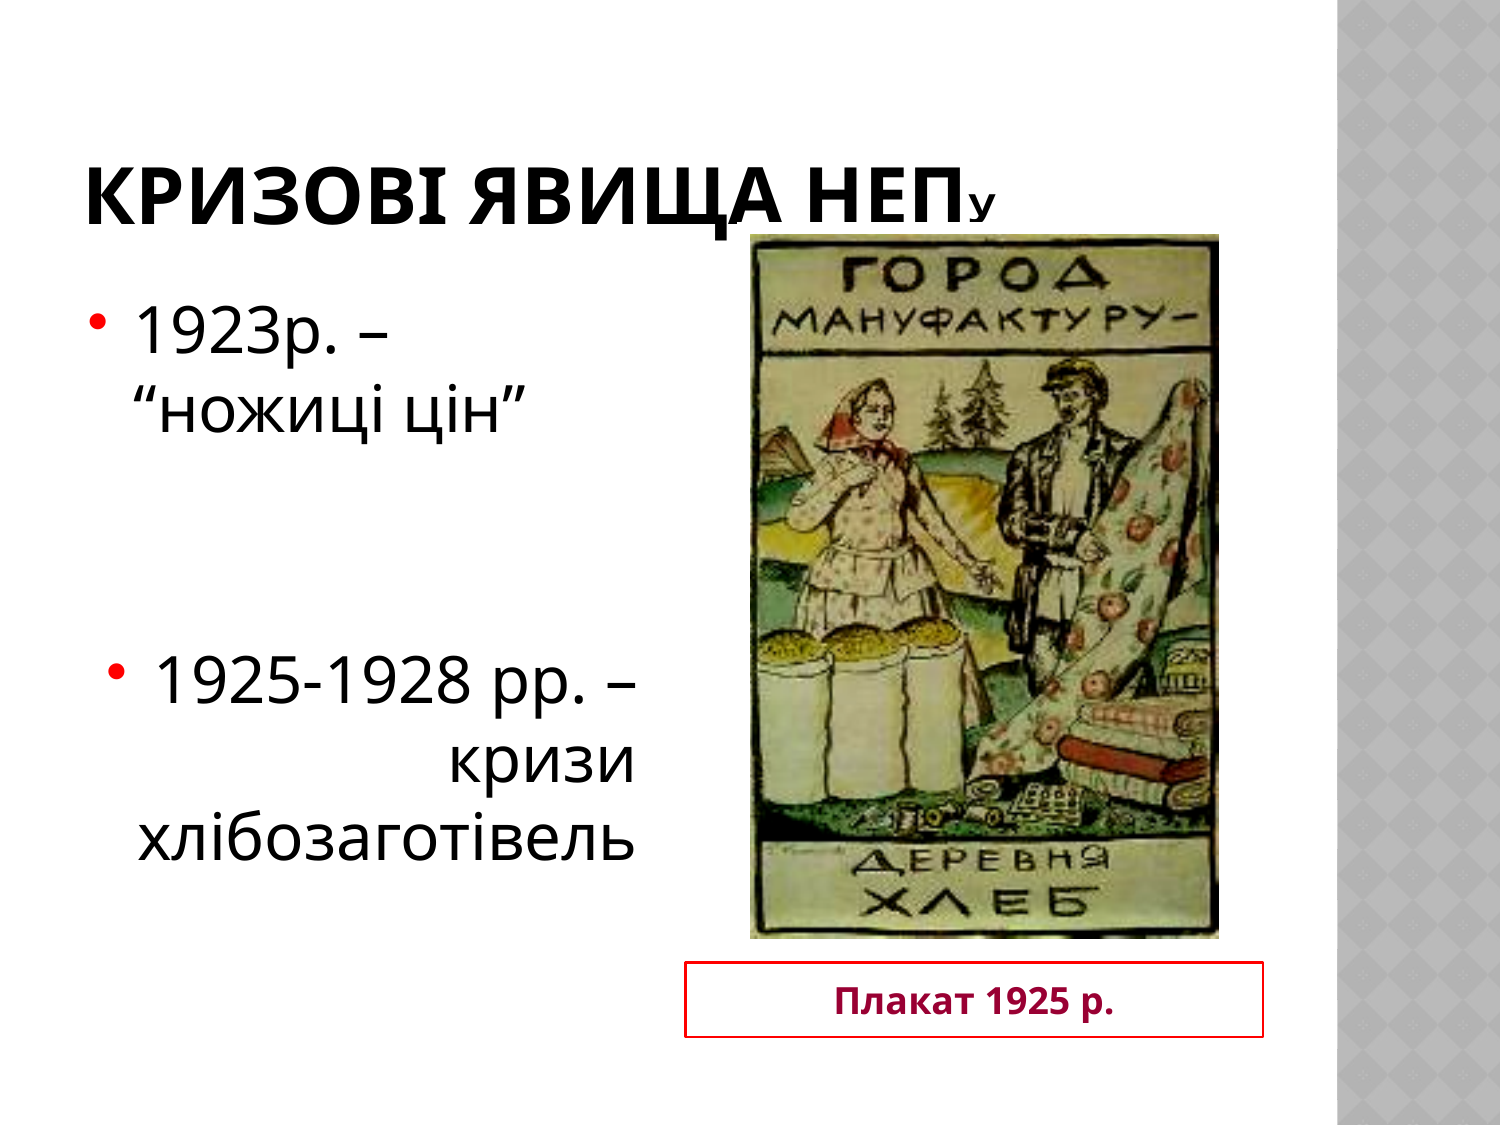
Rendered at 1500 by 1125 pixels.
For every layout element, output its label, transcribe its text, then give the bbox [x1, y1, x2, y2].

title Кризові явища непу [75, 52, 1263, 240]
list Плакат 1925 р. [684, 961, 1264, 1038]
list 1923р. – “ножиці цін” 1925-1928 рр. – кризи хлібозаготівель [75, 280, 653, 956]
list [749, 233, 1220, 940]
